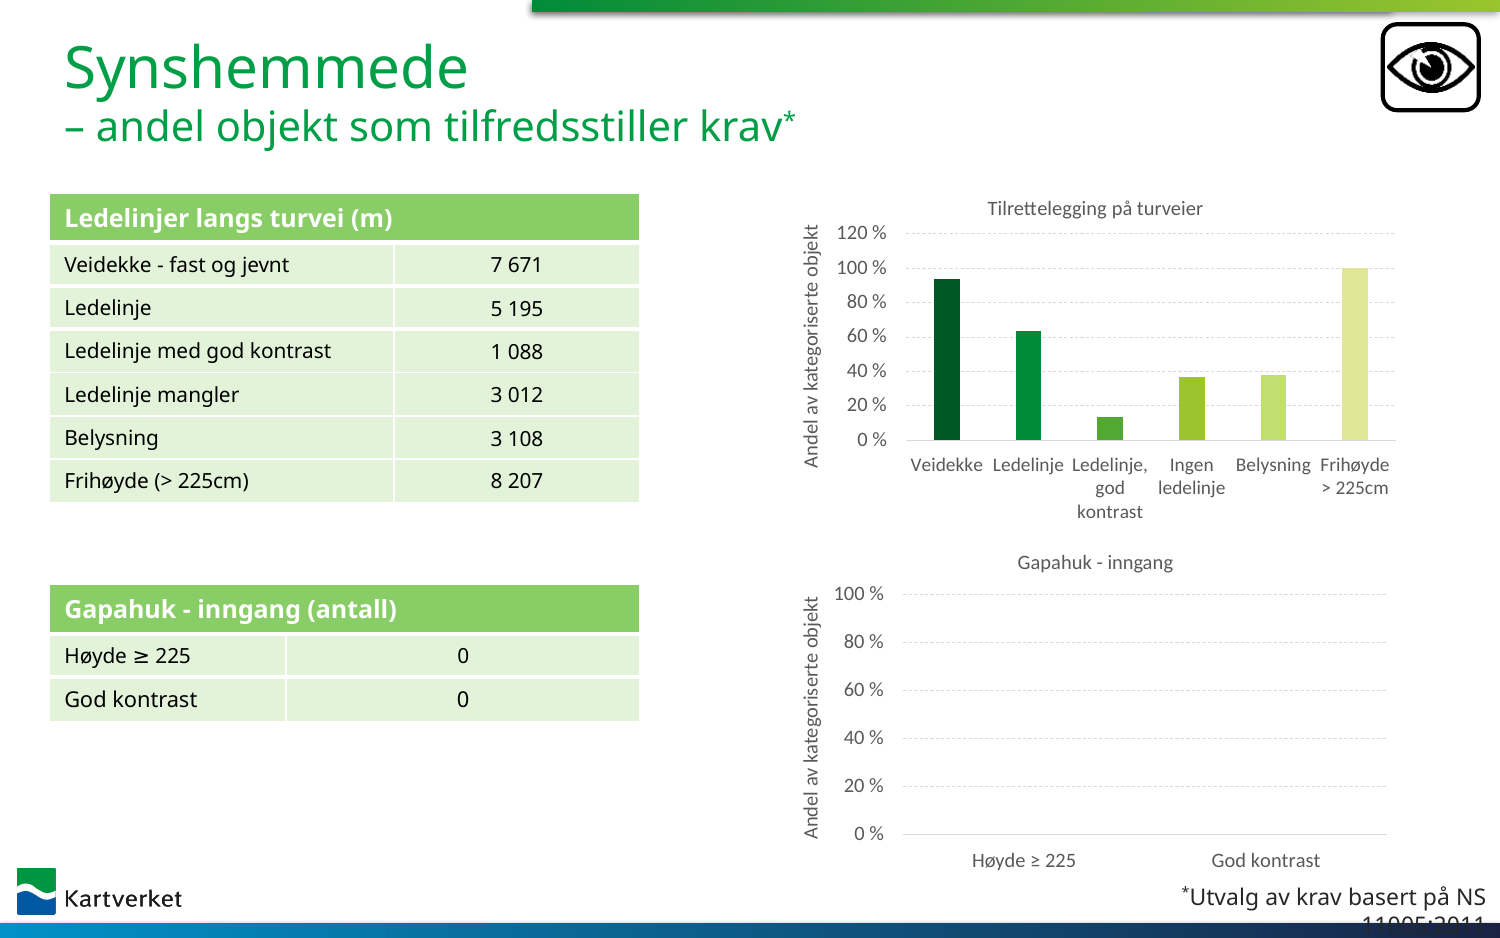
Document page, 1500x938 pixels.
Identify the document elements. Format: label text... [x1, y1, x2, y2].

table_cell Høyde ≥ 225 [50, 636, 285, 675]
table_cell Frihøyde (> 225cm) [50, 460, 393, 502]
picture [791, 541, 1400, 880]
table_cell 5 195 [395, 288, 639, 327]
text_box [1382, 24, 1480, 111]
table_cell Ledelinje [50, 288, 393, 327]
table_cell 3 108 [395, 417, 639, 458]
picture [791, 187, 1400, 526]
table_cell Veidekke - fast og jevnt [50, 245, 393, 284]
table_cell 7 671 [395, 245, 639, 284]
text_box *Utvalg av krav basert på NS 11005:2011 [1068, 873, 1500, 938]
table_cell Ledelinje med god kontrast [50, 331, 393, 372]
table_cell Belysning [50, 417, 393, 458]
table_header Gapahuk - inngang (antall) [50, 585, 639, 632]
table_cell 1 088 [395, 331, 639, 372]
text_box Synshemmede – andel objekt som tilfredsstiller krav* [49, 24, 1431, 158]
table_cell 0 [287, 679, 639, 721]
table_cell 3 012 [395, 373, 639, 415]
table_cell 0 [287, 636, 639, 675]
table_cell God kontrast [50, 679, 285, 721]
table_cell Ledelinje mangler [50, 373, 393, 415]
table_cell 8 207 [395, 460, 639, 502]
table_header Ledelinjer langs turvei (m) [50, 194, 639, 240]
